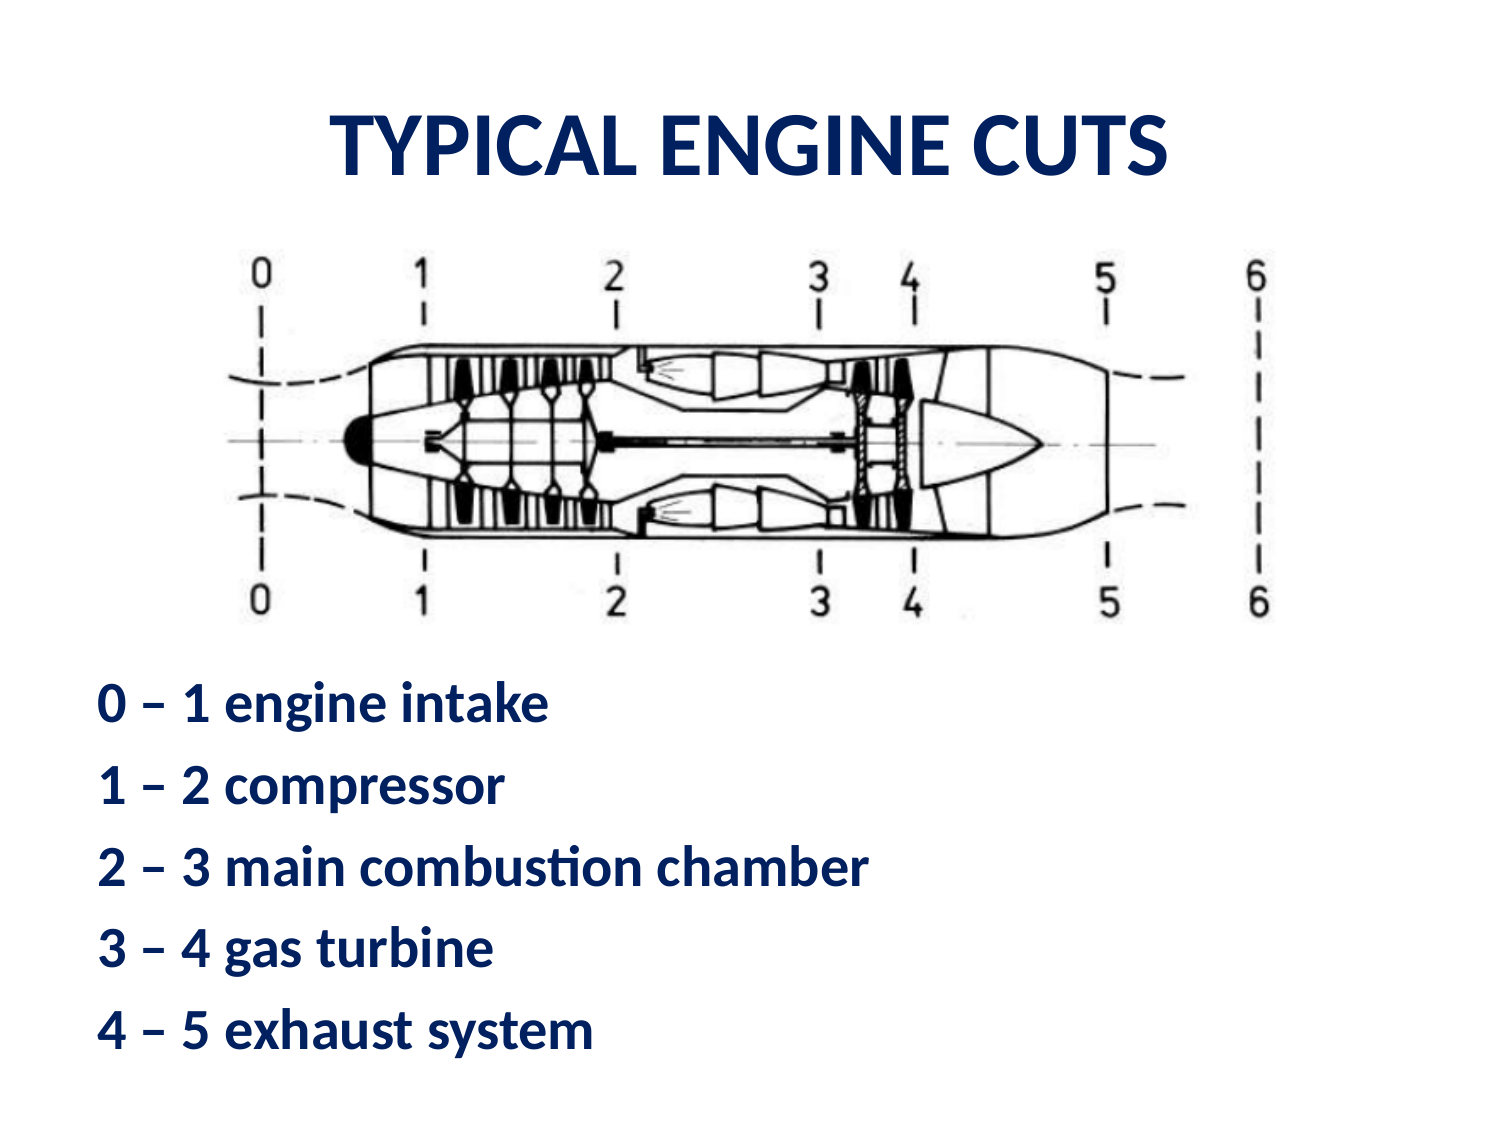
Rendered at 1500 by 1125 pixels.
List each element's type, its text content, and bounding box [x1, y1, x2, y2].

title TYPICAL ENGINE CUTS [75, 45, 1425, 233]
list 0 – 1 engine intake 1 – 2 compressor 2 – 3 main combustion chamber 3 – 4 gas turbine 4 – 5 exhaust system [82, 656, 1432, 1083]
picture [147, 184, 1367, 629]
